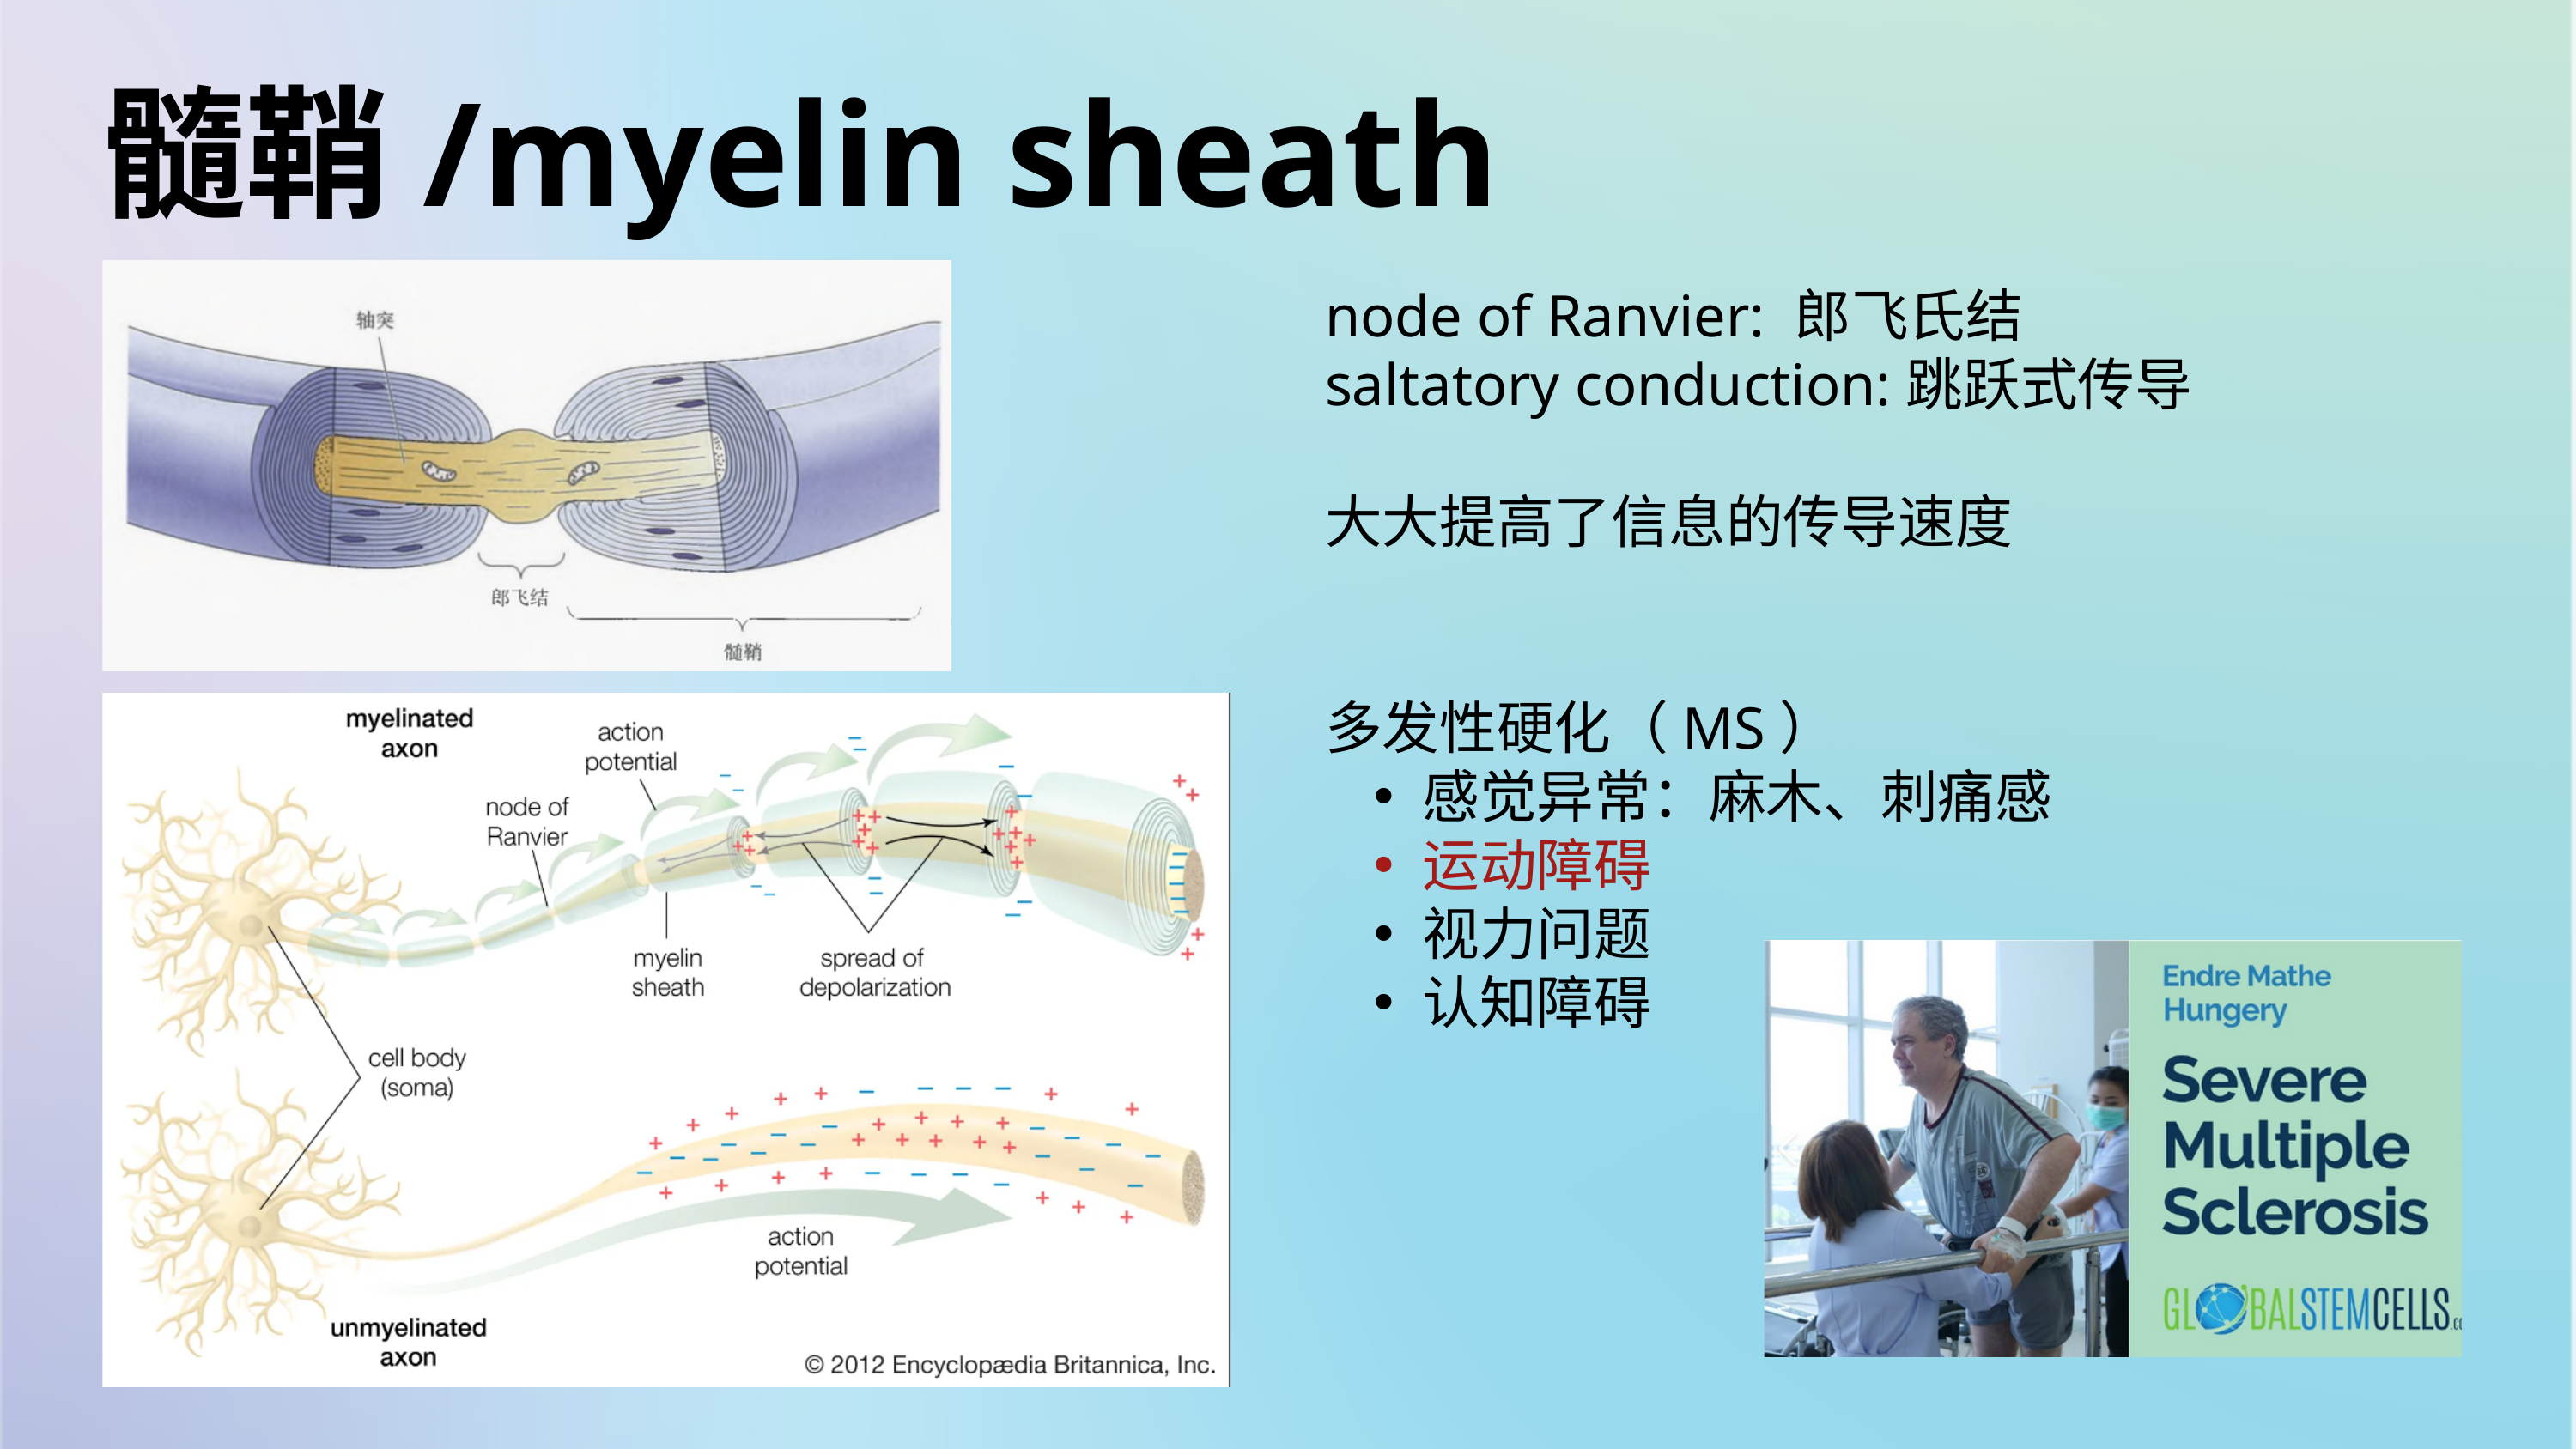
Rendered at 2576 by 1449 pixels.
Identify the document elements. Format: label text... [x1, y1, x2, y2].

text_box [102, 260, 952, 671]
text_box [1764, 940, 2462, 1357]
text_box 髓鞘/myelin sheath [102, 77, 1607, 236]
text_box [102, 693, 1231, 1387]
text_box [0, 0, 2576, 1449]
text_box node of Ranvier: 郎飞氏结 saltatory conduction:跳跃式传导 大大提高了信息的传导速度 多发性硬化（MS） 感觉异常：麻木、刺痛感 运动障碍 视力问题 认知障碍 [1325, 279, 2204, 1173]
